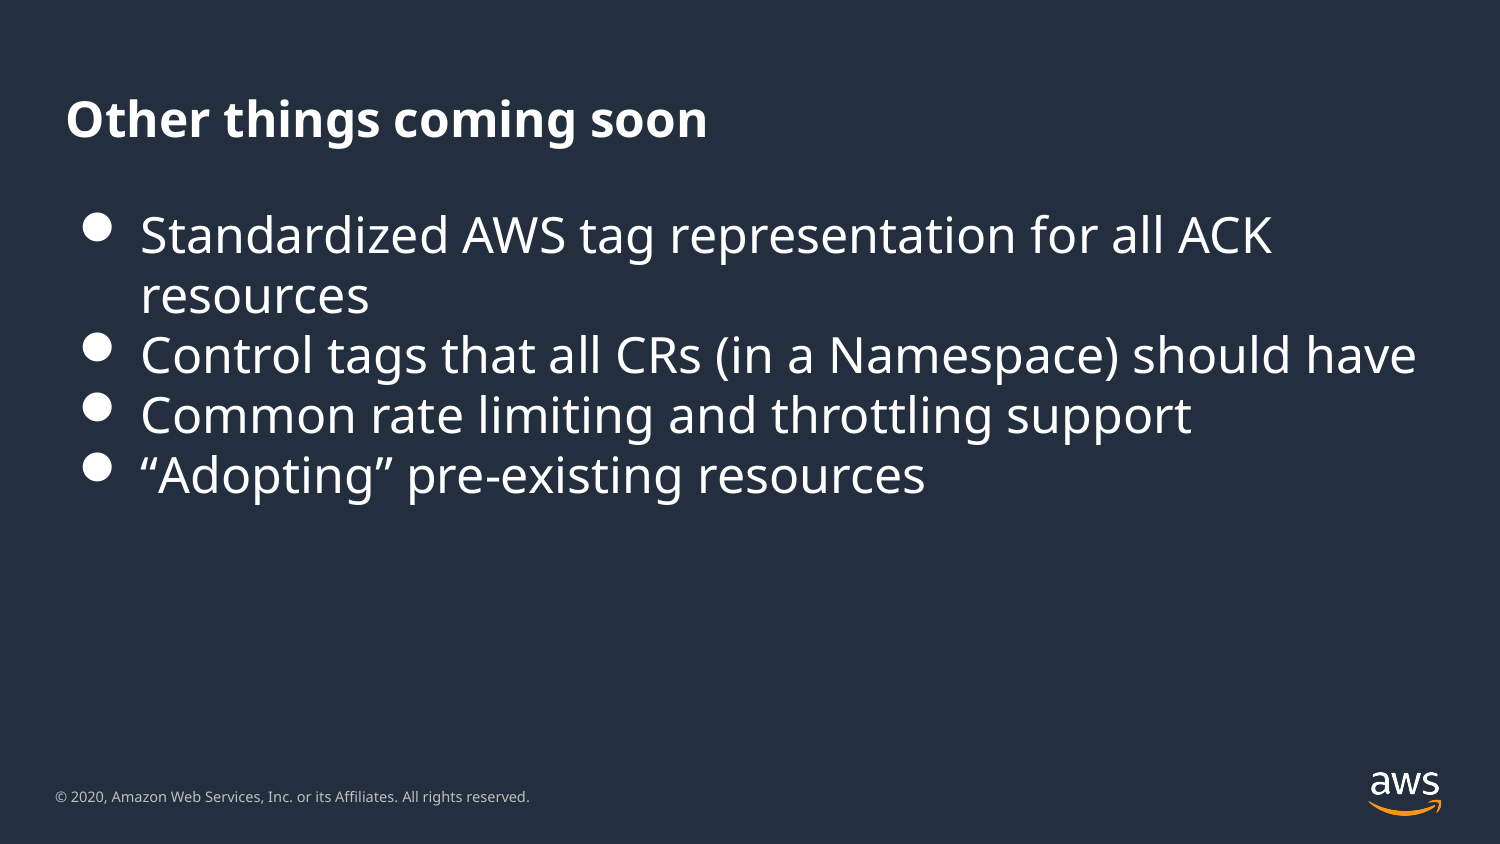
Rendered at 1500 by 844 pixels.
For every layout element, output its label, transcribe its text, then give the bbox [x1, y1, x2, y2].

text_box Other things coming soon [51, 72, 1449, 167]
text_box Standardized AWS tag representation for all ACK resources Control tags that all CRs (in a Namespace) should have Common rate limiting and throttling support “Adopting” pre-existing resources [51, 189, 1449, 750]
